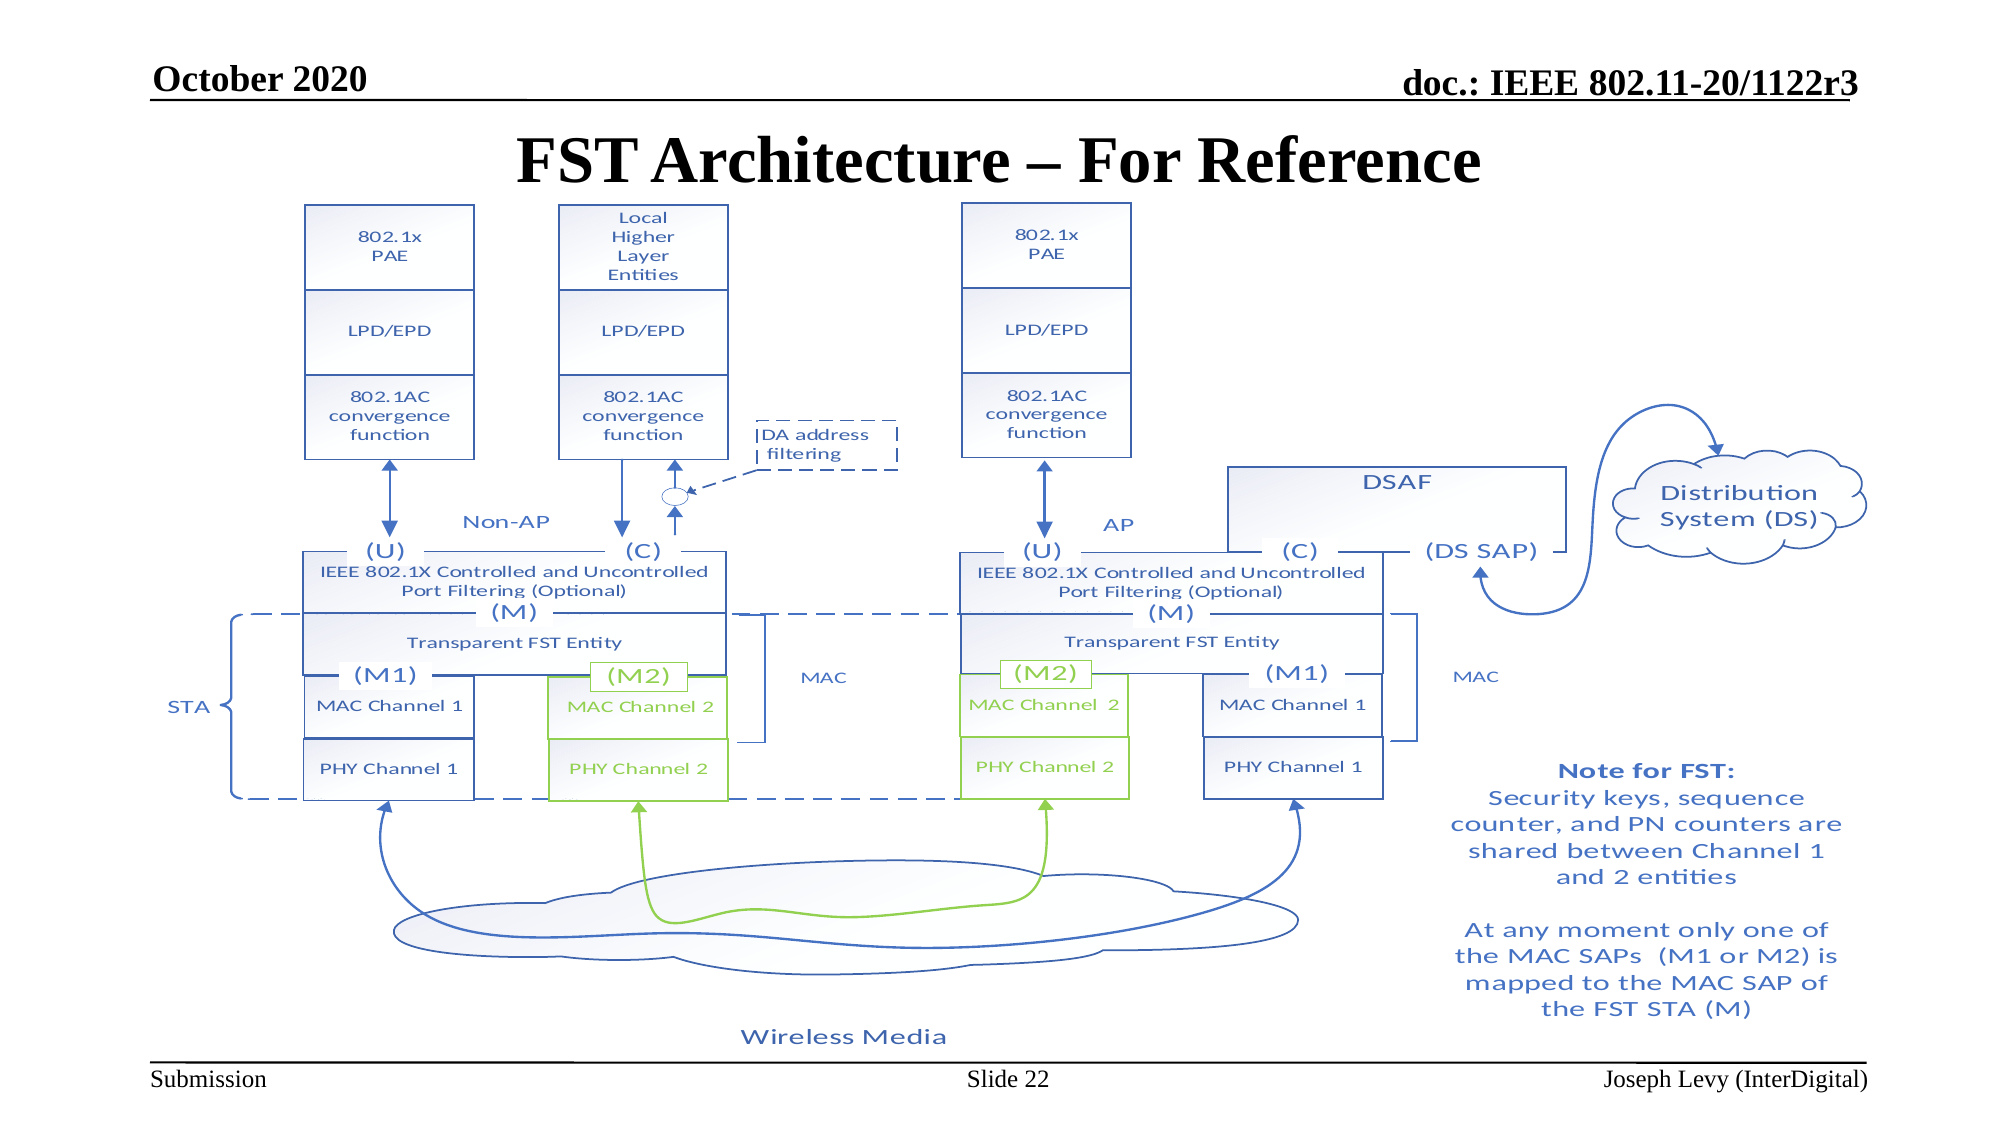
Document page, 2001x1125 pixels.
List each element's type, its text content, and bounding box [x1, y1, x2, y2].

footer Joseph Levy (InterDigital) [1171, 1070, 1869, 1093]
slide_number Slide 22 [950, 1071, 1067, 1123]
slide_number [152, 54, 563, 100]
title FST Architecture – For Reference [149, 112, 1850, 199]
picture [149, 199, 1869, 1063]
